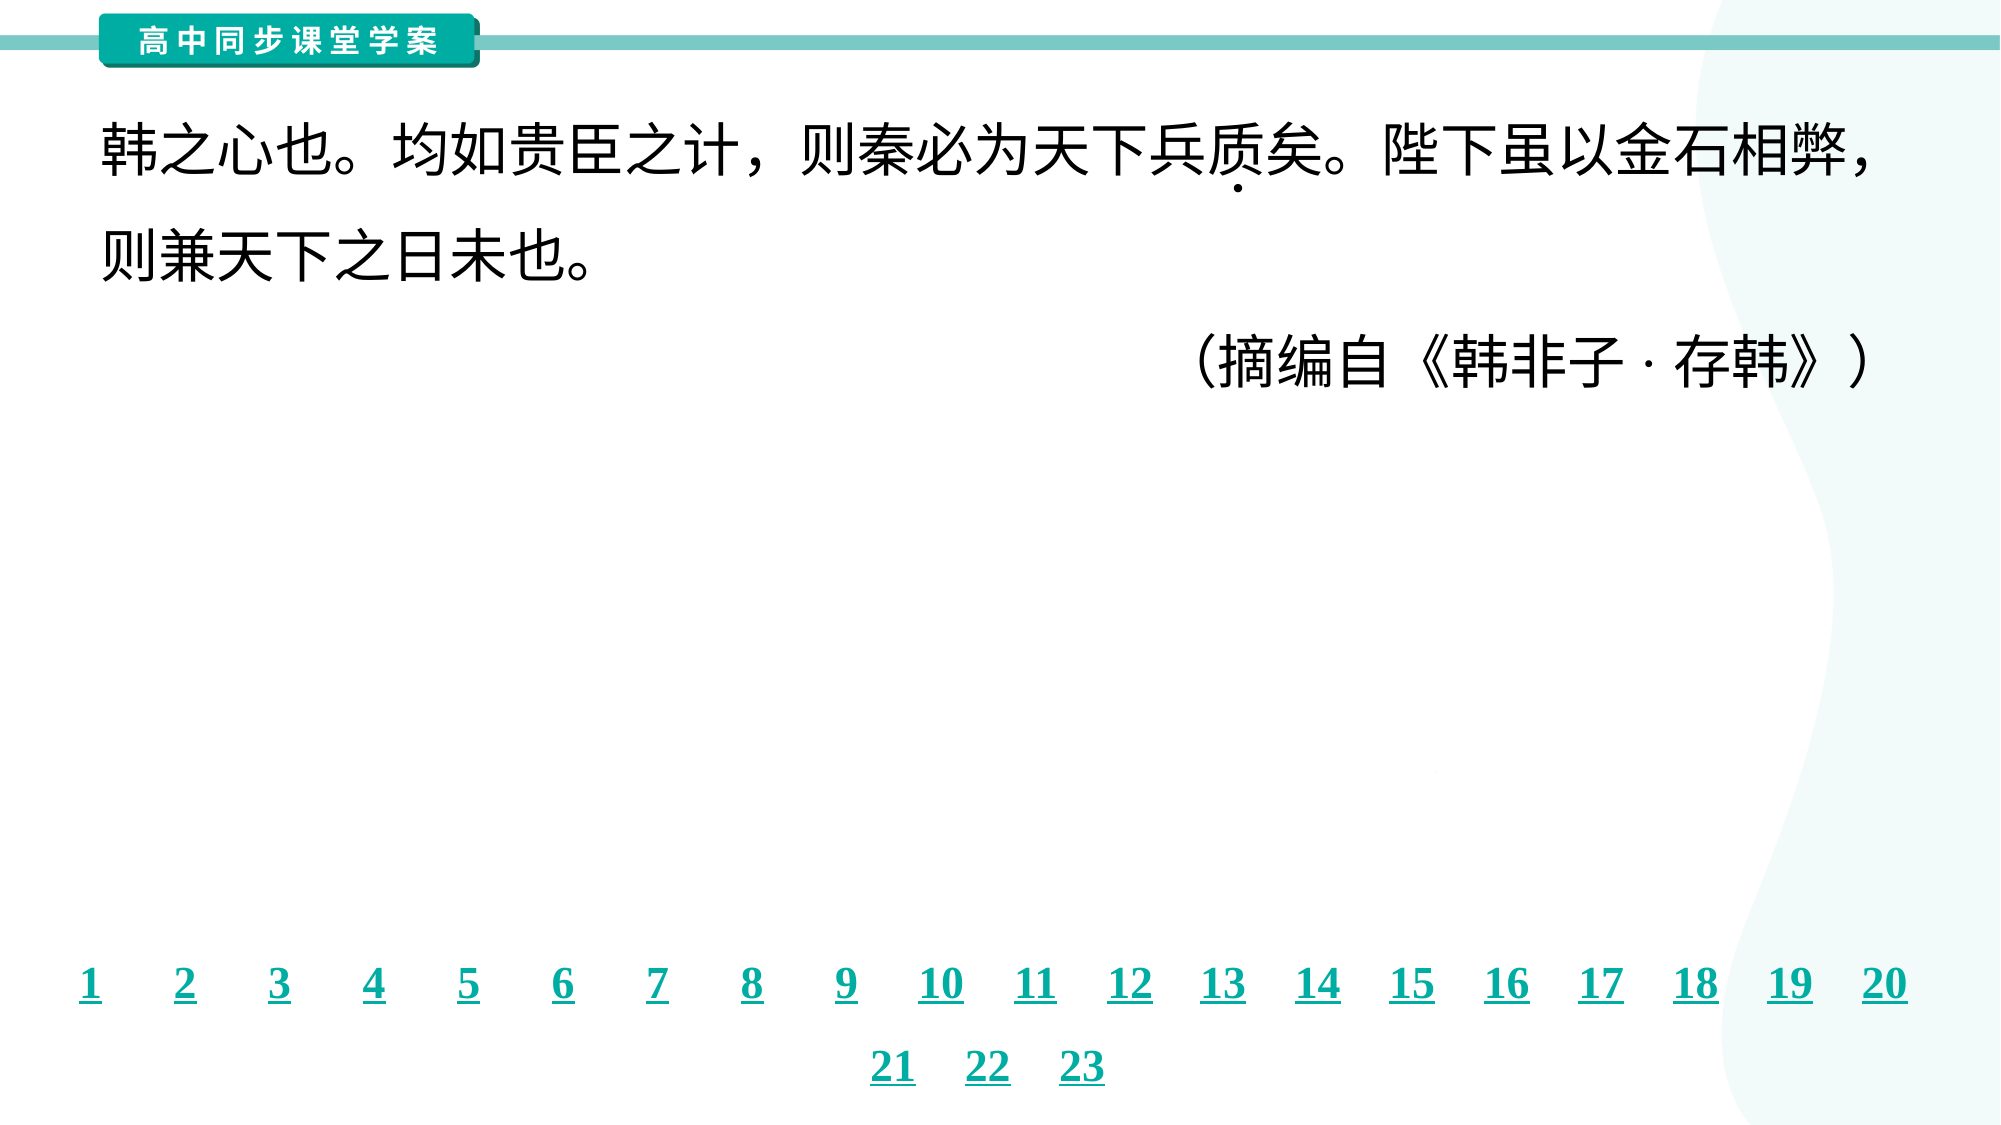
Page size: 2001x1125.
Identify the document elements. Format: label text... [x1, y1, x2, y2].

text_box [1233, 183, 1243, 193]
text_box 韩之心也。均如贵臣之计，则秦必为天下兵质矣。陛下虽以金石相弊， 则兼天下之日未也。 （摘编自《韩非子·存韩》） [100, 76, 1899, 396]
picture [0, 0, 2000, 1125]
